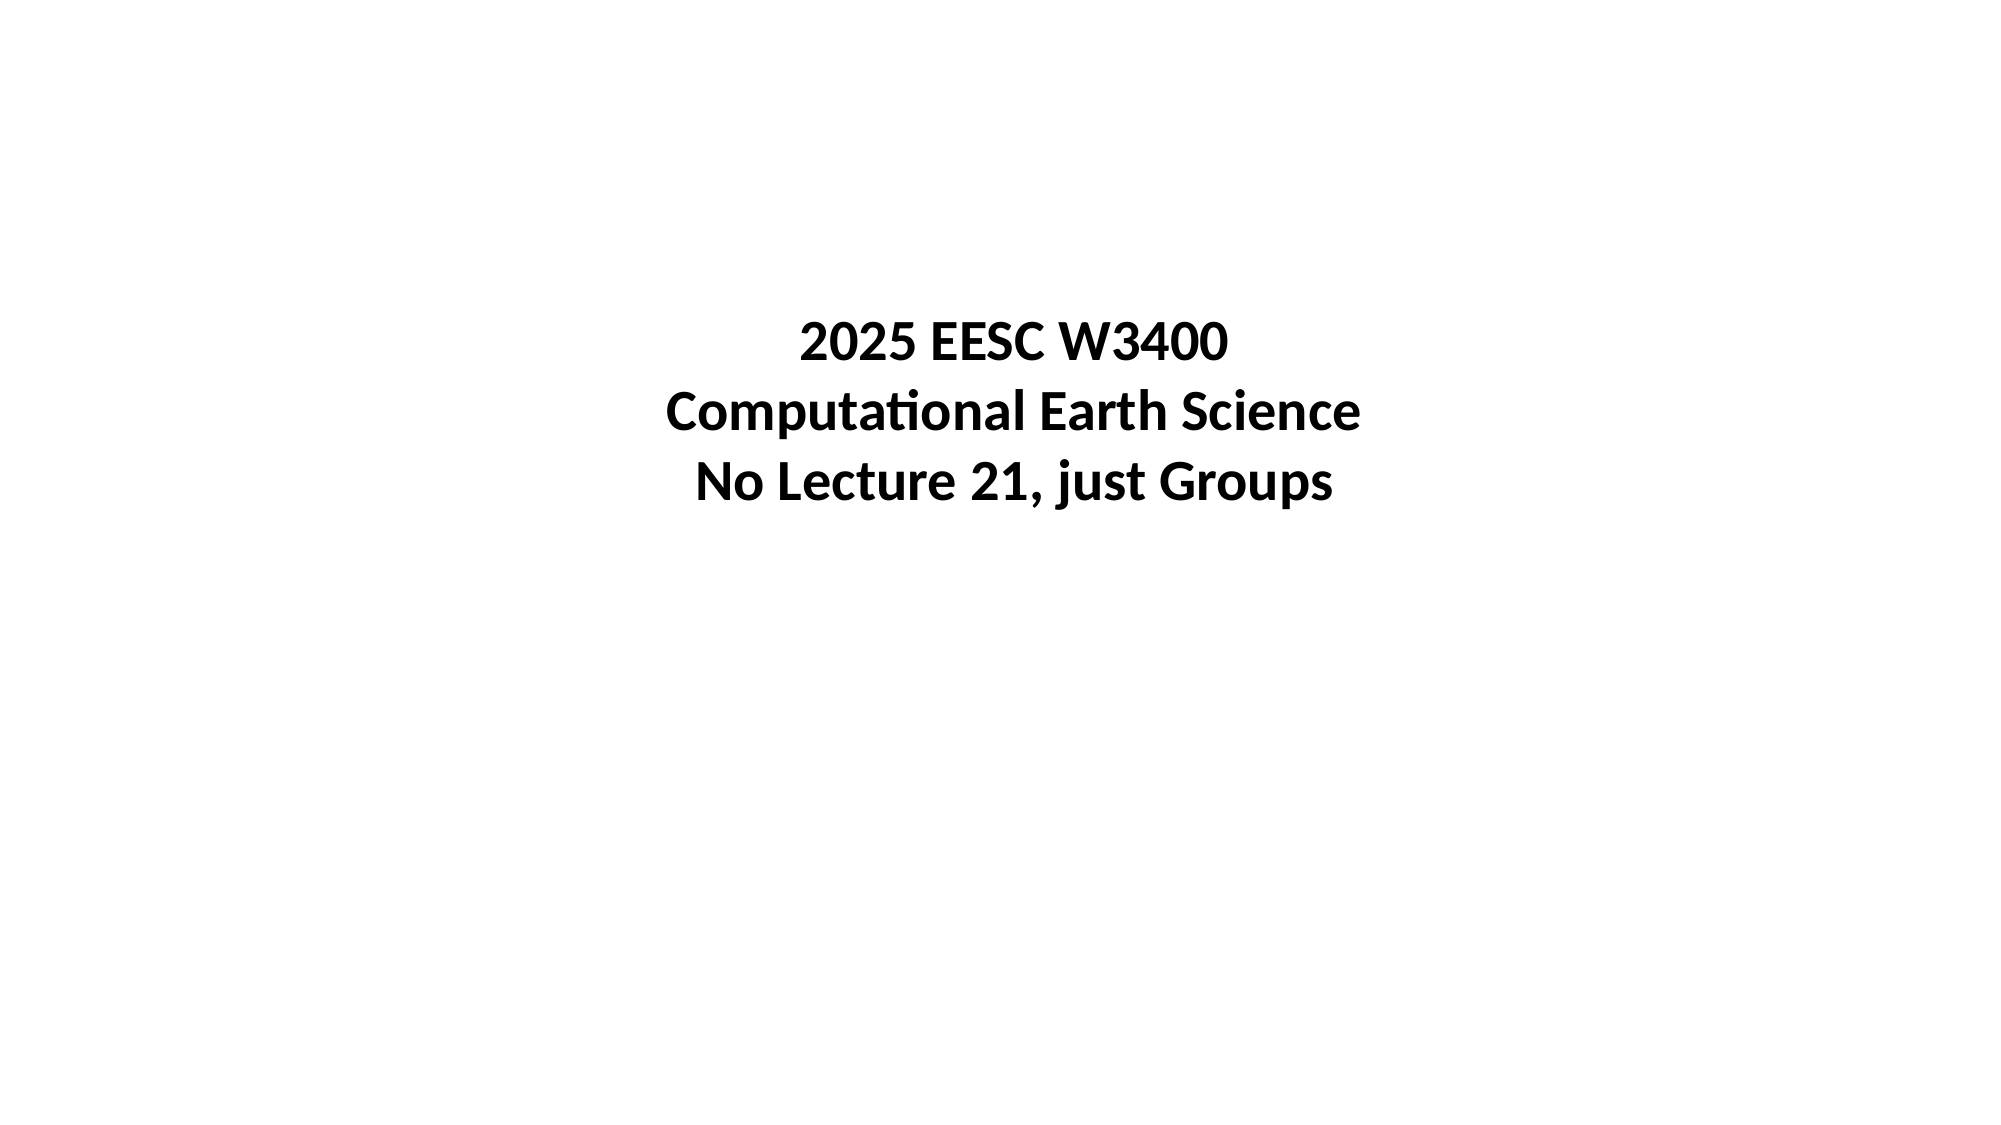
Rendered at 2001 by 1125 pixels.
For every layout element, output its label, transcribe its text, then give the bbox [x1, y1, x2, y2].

text_box 2025 EESC W3400 Computational Earth Science No Lecture 21, just Groups [128, 295, 1900, 520]
